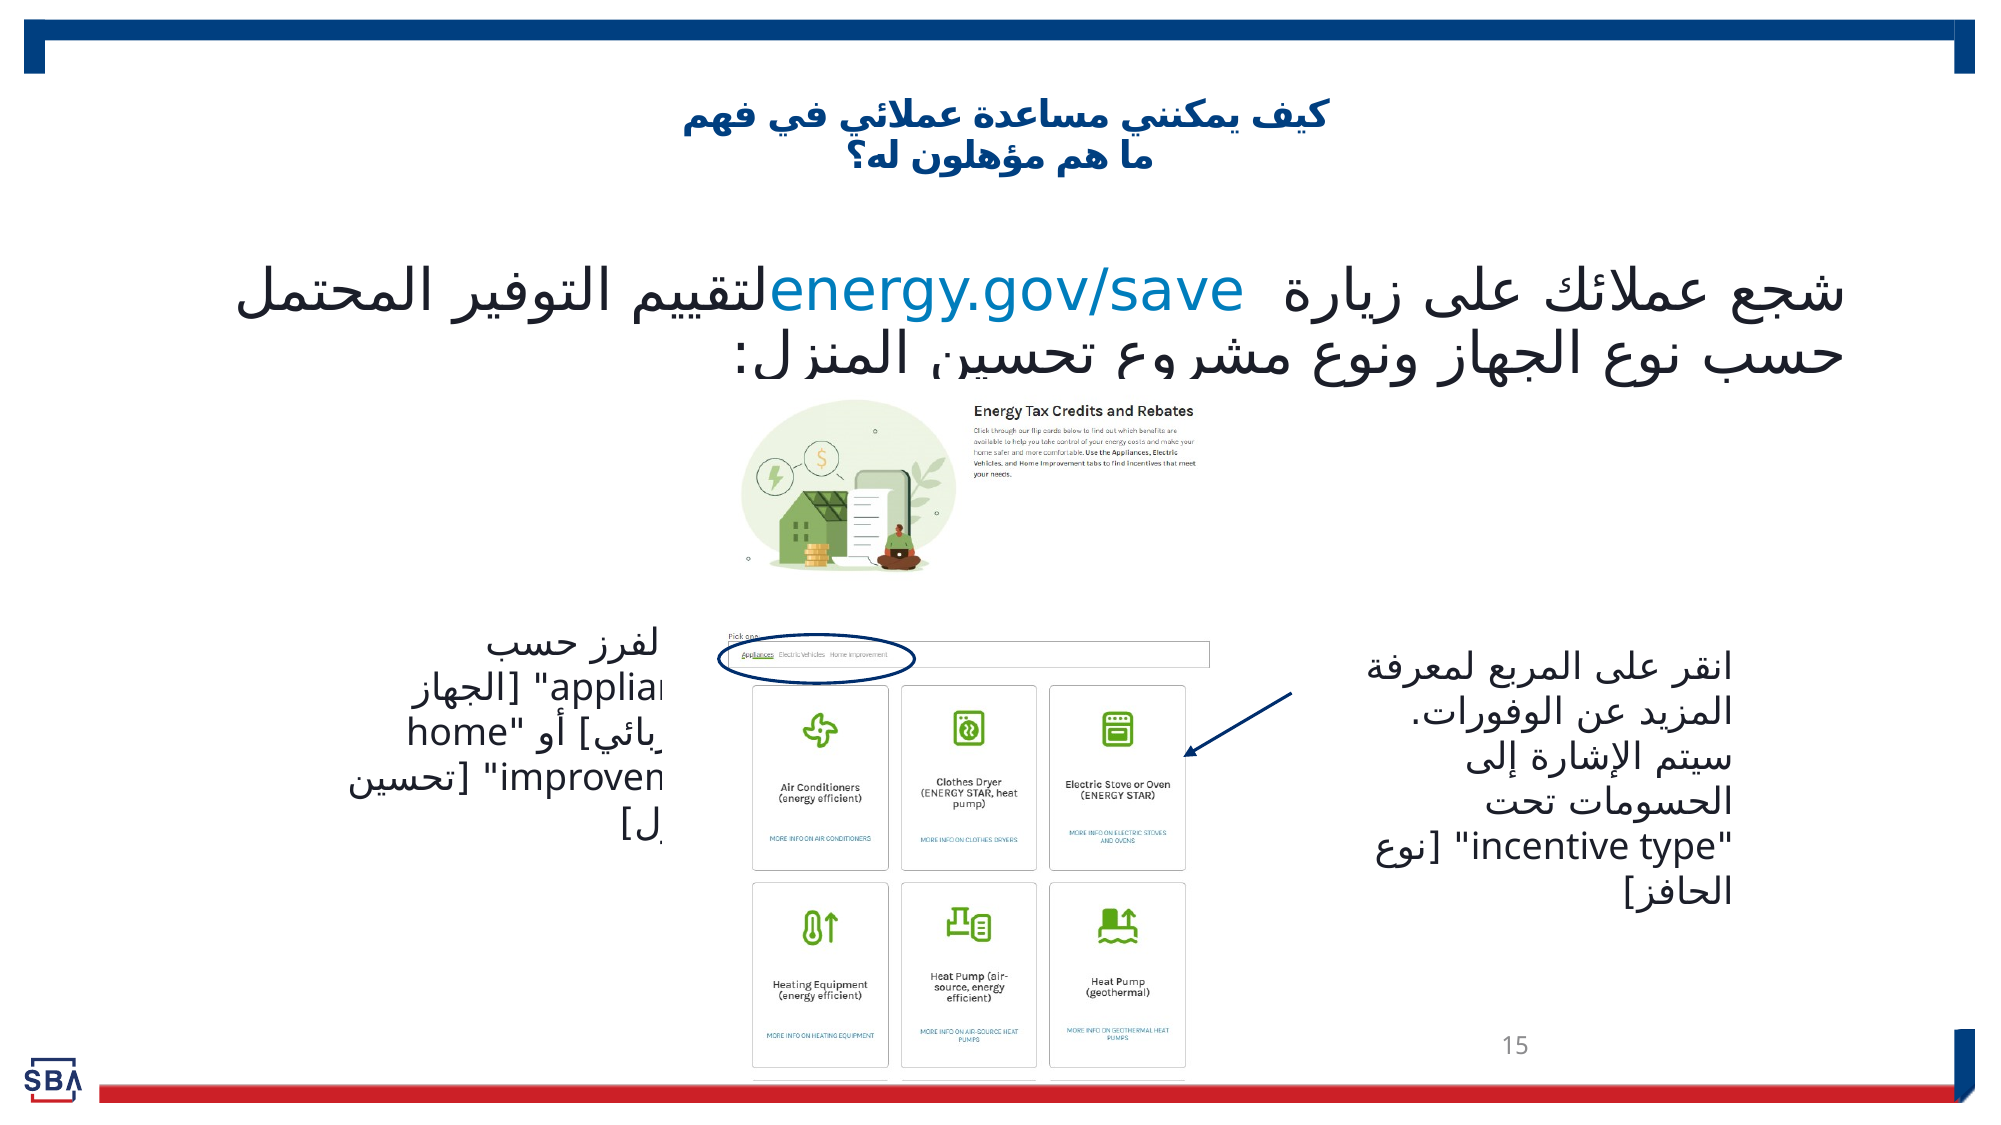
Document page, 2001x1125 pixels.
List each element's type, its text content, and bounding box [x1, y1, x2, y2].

list شجع عملائك على زيارة energy.gov/save لتقييم التوفير المحتمل حسب نوع الجهاز ونوع مشروع تحسين المنزل: [137, 253, 1863, 1017]
title كيف يمكنني مساعدة عملائي في فهم ما هم مؤهلون له؟ [137, 87, 1863, 186]
slide_number 15 [1486, 1016, 1937, 1076]
text_box انقر على المربع لمعرفة المزيد عن الوفورات. سيتم الإشارة إلى الحسومات تحت "incentive type" [نوع الحافز] [1309, 634, 1749, 920]
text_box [1183, 692, 1292, 757]
text_box قم بالفرز حسب "appliance" [الجهاز الكهربائي] أو "home improvement" [تحسين المنزل] [313, 610, 662, 851]
picture [662, 379, 1276, 1081]
